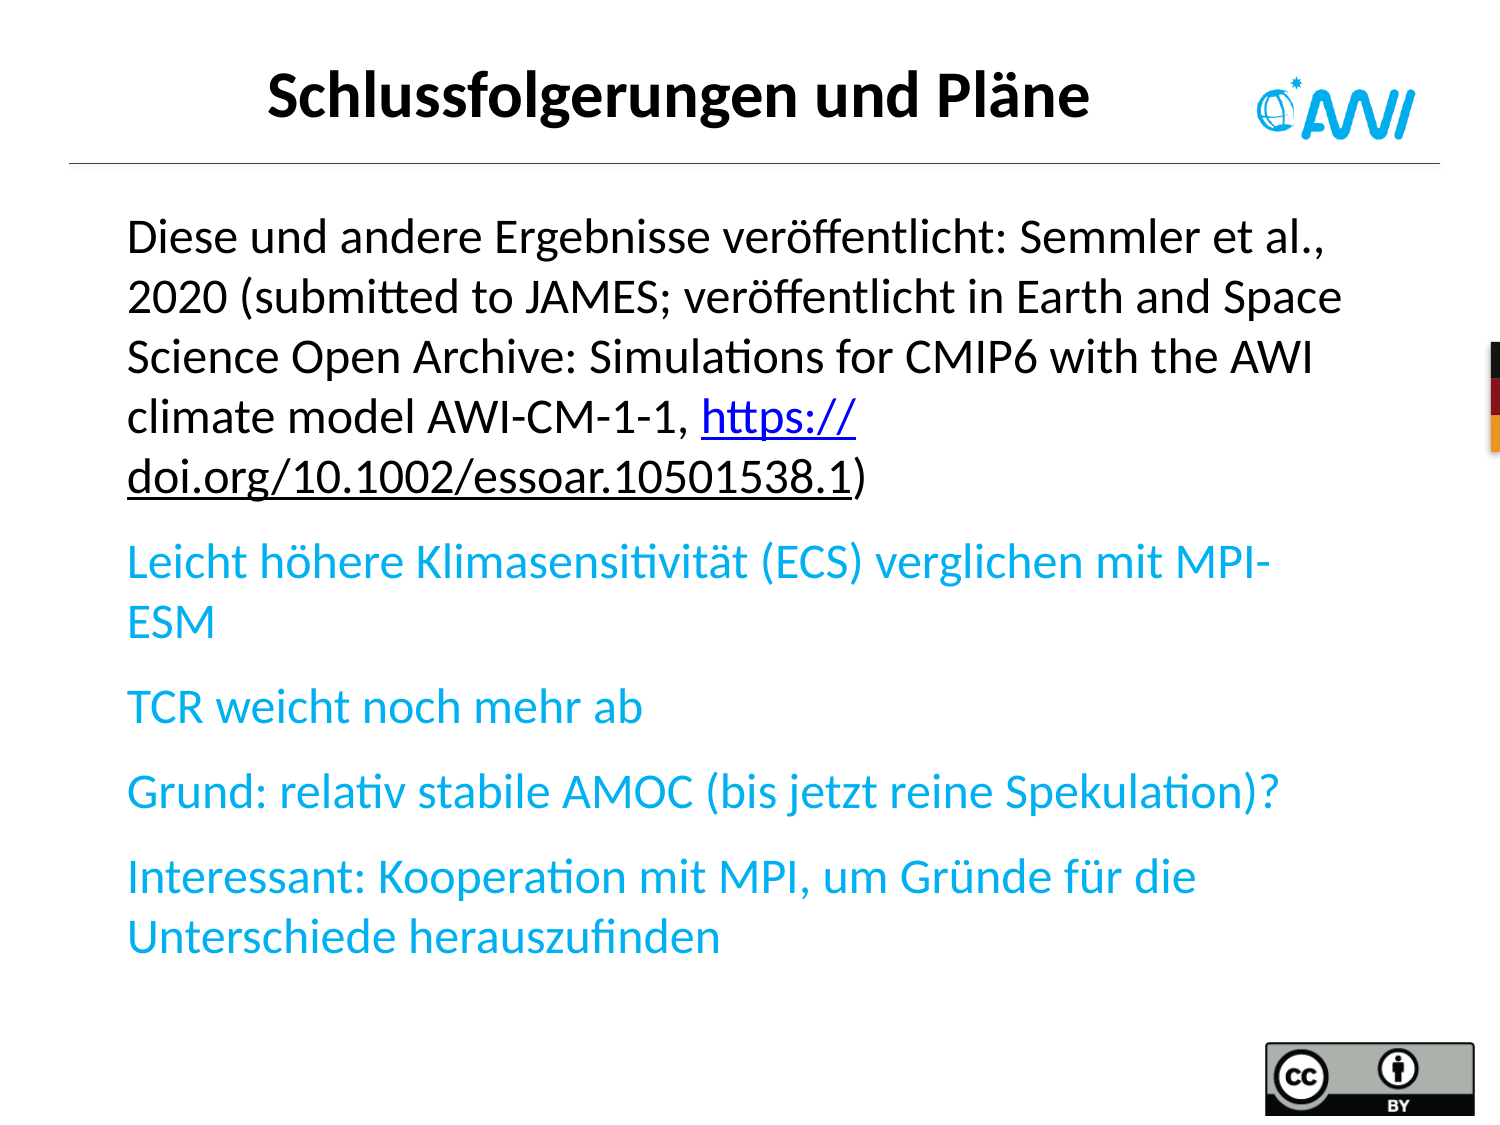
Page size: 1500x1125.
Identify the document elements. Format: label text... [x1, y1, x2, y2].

picture [1341, 68, 1427, 149]
title Schlussfolgerungen und Pläne [17, 42, 1341, 163]
picture [1265, 1042, 1475, 1118]
text_box Diese und andere Ergebnisse veröffentlicht: Semmler et al., 2020 (submitted to JAMES; veröffentlicht in Earth and Space Science Open Archive: Simulations for CMIP6 with the AWI climate model AWI-CM-1-1, https://doi.org/10.1002/essoar.10501538.1) Leicht höhere Klimasensitivität (ECS) verglichen mit MPI-ESM TCR weicht noch mehr ab Grund: relativ stabile AMOC (bis jetzt reine Spekulation)? Interessant: Kooperation mit MPI, um Gründe für die Unterschiede herauszufinden [112, 196, 1376, 972]
